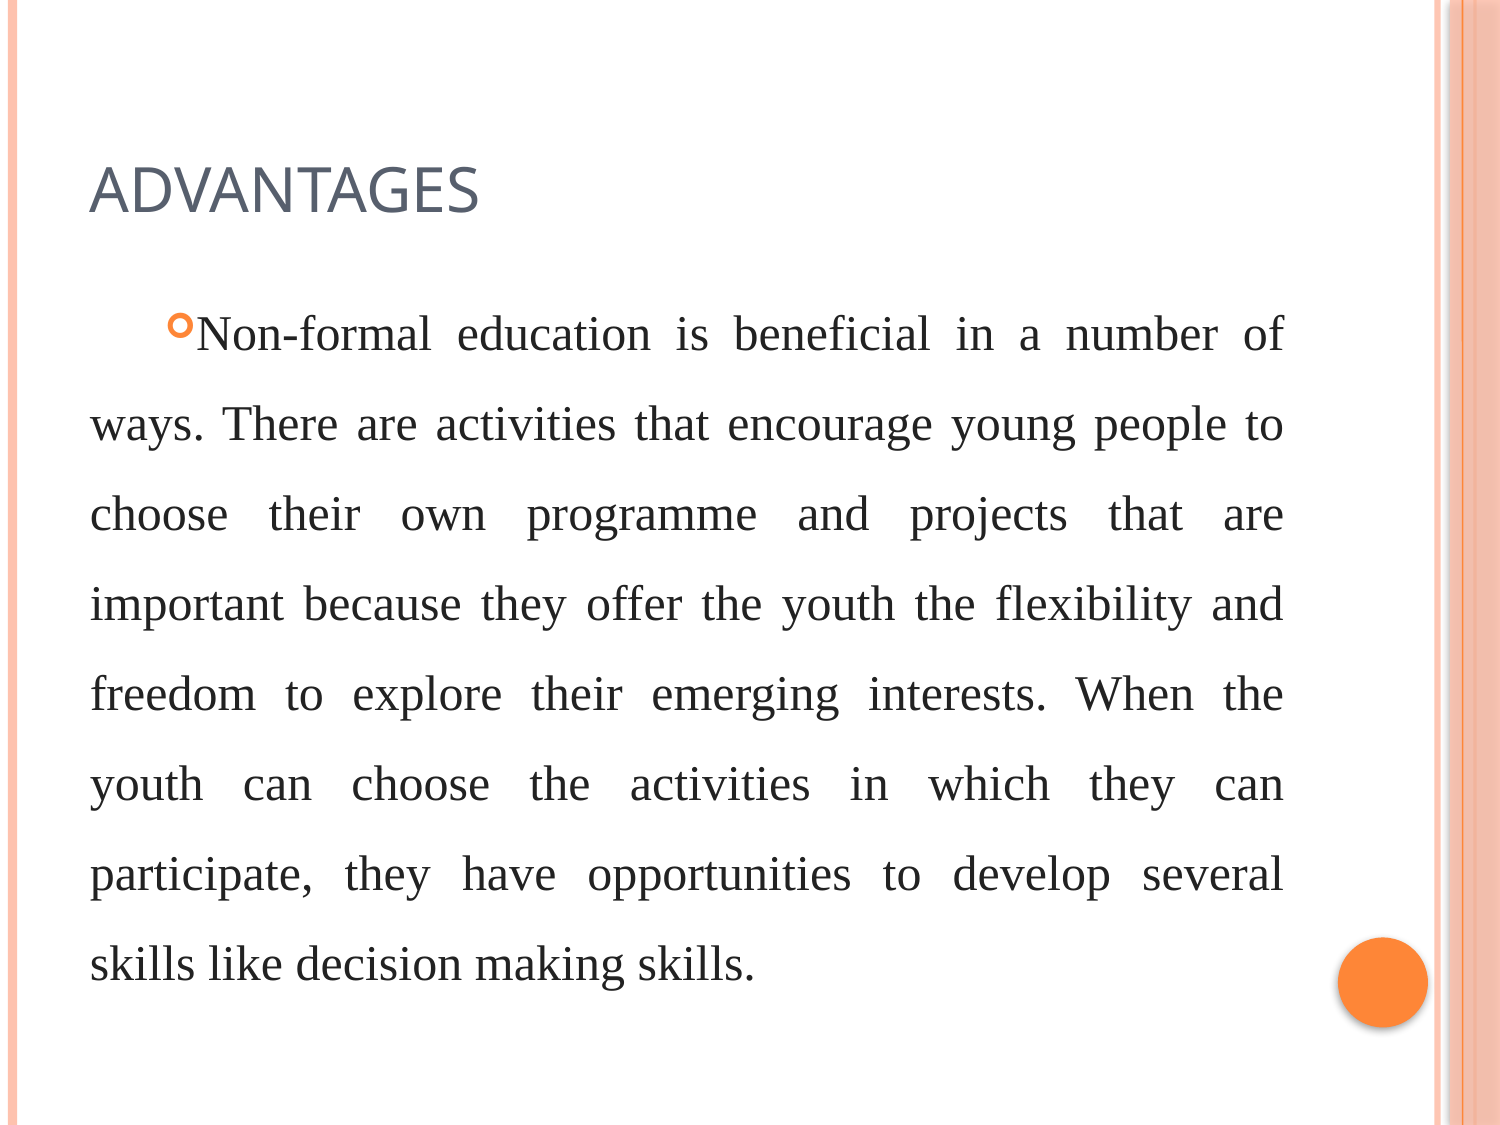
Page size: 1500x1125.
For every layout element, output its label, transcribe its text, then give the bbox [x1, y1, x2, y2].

list Non-formal education is beneficial in a number of ways. There are activities that encourage young people to choose their own programme and projects that are important because they offer the youth the flexibility and freedom to explore their emerging interests. When the youth can choose the activities in which they can participate, they have opportunities to develop several skills like decision making skills. [75, 262, 1300, 1062]
title Advantages [75, 45, 1300, 233]
